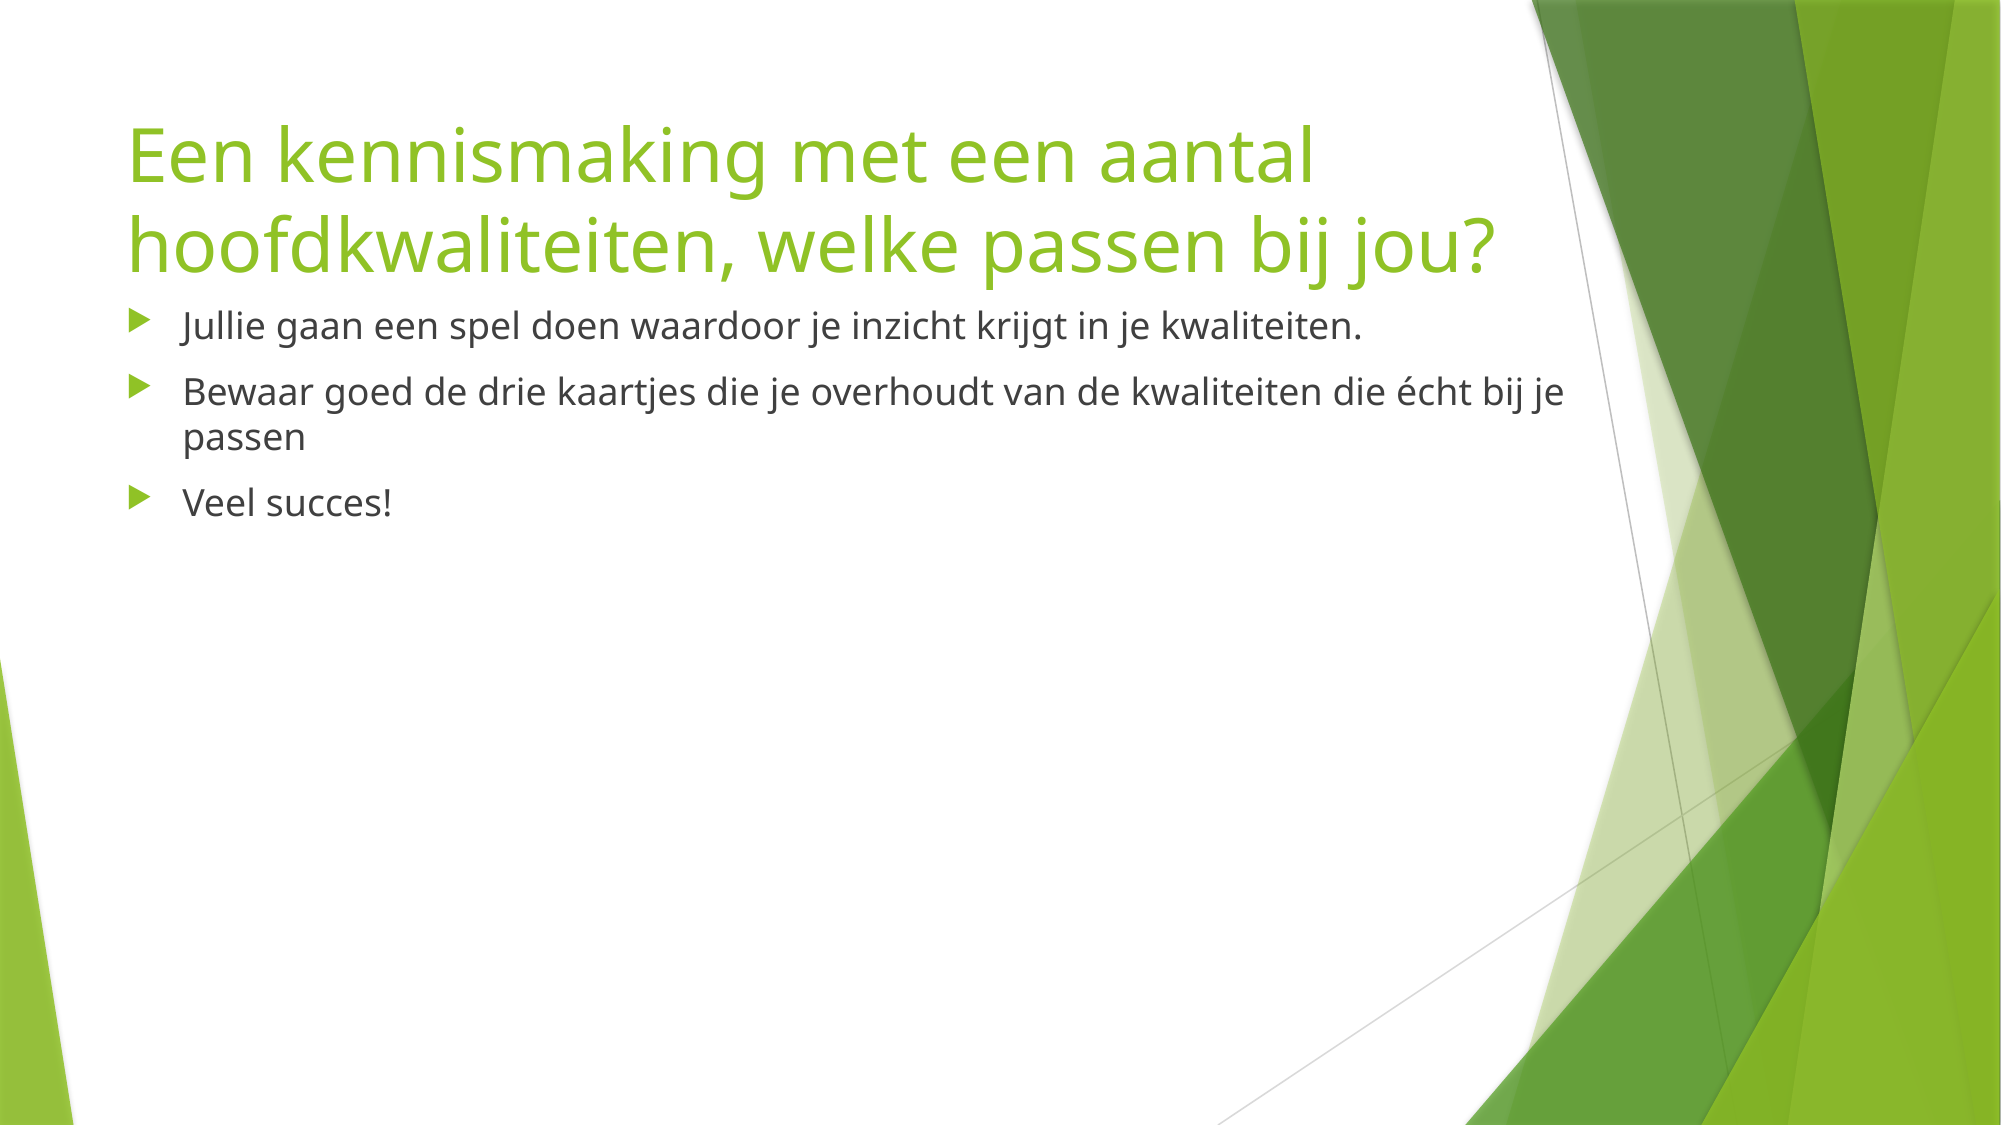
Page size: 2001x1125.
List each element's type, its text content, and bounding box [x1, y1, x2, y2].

list Jullie gaan een spel doen waardoor je inzicht krijgt in je kwaliteiten. Bewaar goed de drie kaartjes die je overhoudt van de kwaliteiten die écht bij je passen Veel succes! [111, 294, 1693, 932]
title Een kennismaking met een aantal hoofdkwaliteiten, welke passen bij jou? [111, 99, 1522, 294]
